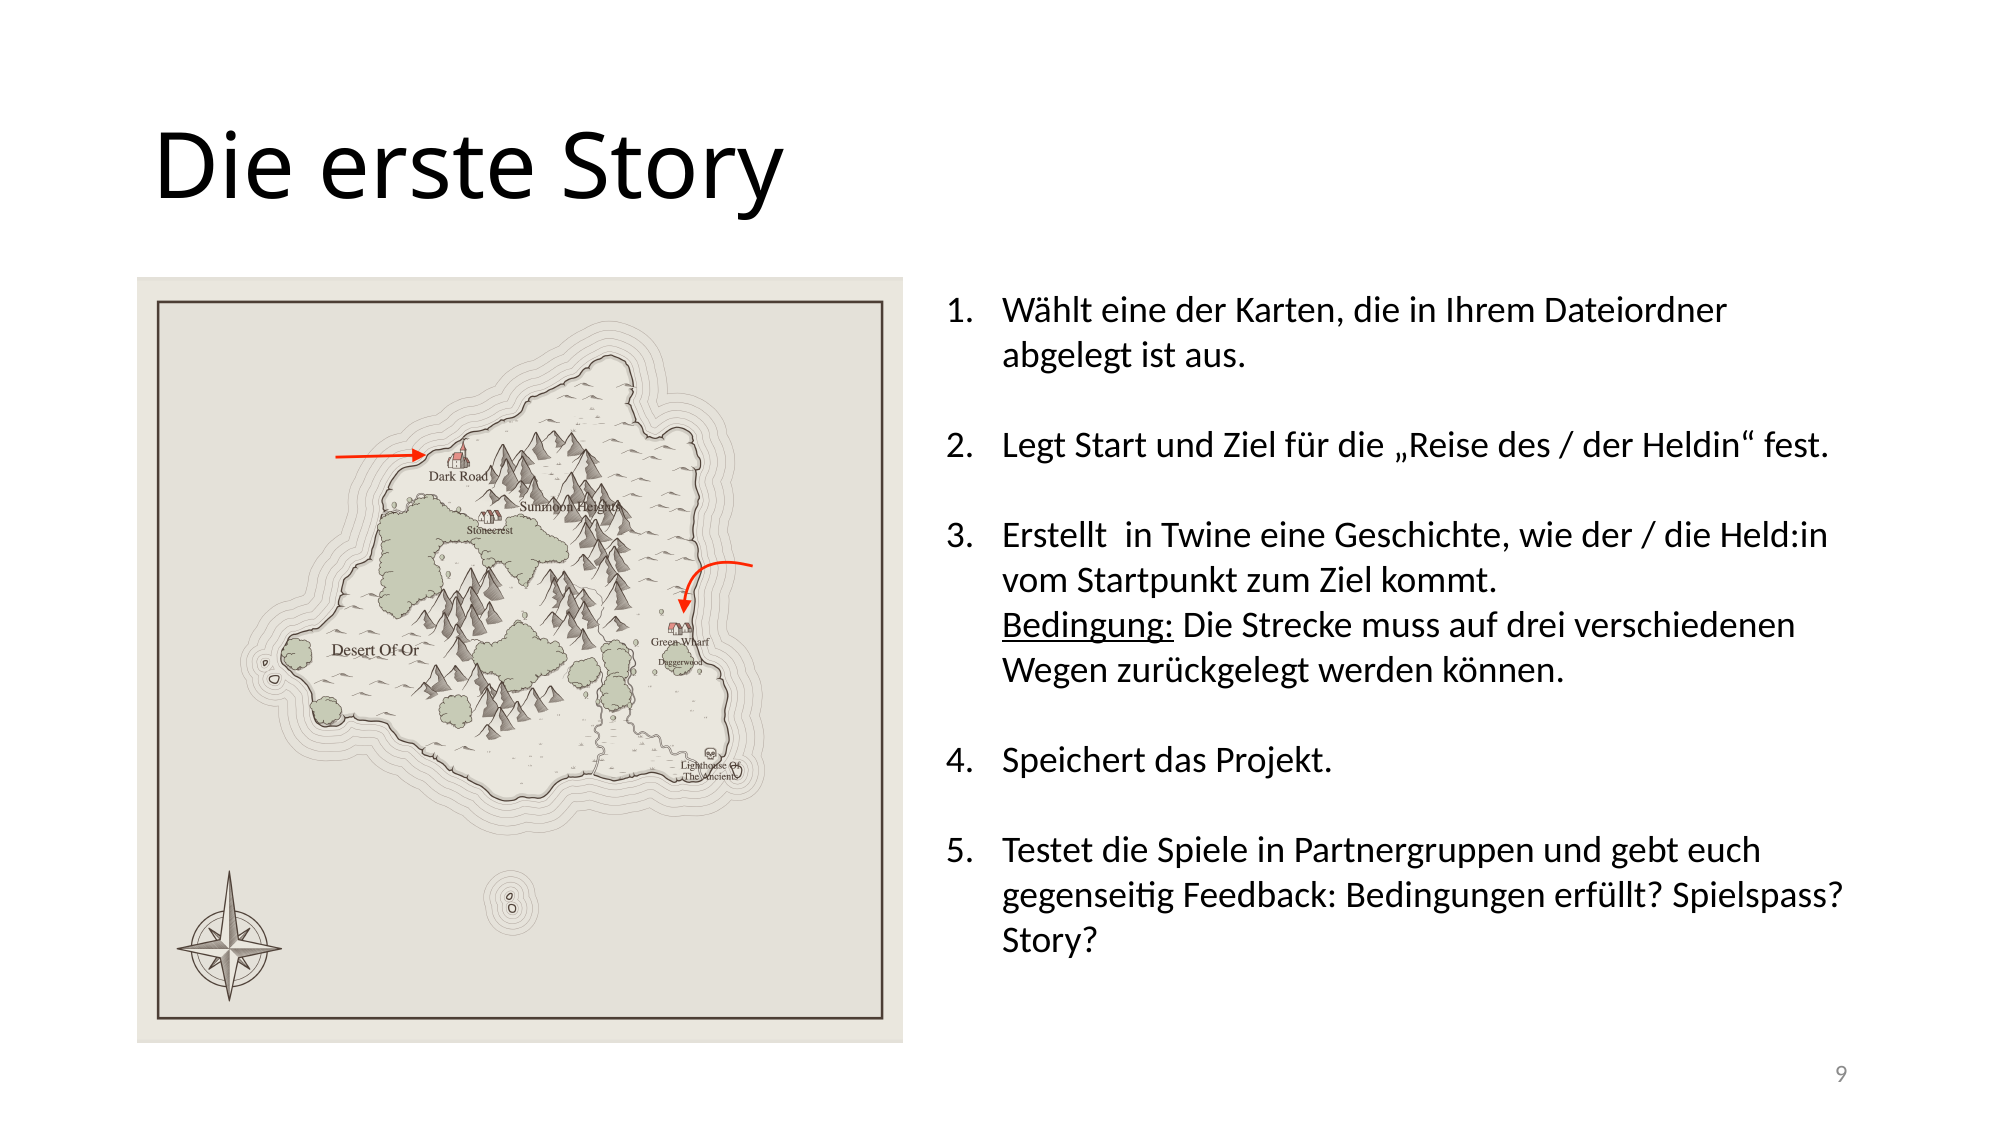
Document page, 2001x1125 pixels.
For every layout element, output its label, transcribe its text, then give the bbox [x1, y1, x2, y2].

title Die erste Story [137, 59, 1863, 278]
text_box Wählt eine der Karten, die in Ihrem Dateiordner abgelegt ist aus. Legt Start und Ziel für die „Reise des / der Heldin“ fest. Erstellt in Twine eine Geschichte, wie der / die Held:in vom Startpunkt zum Ziel kommt. Bedingung: Die Strecke muss auf drei verschiedenen Wegen zurückgelegt werden können. Speichert das Projekt. Testet die Spiele in Partnergruppen und gebt euch gegenseitig Feedback: Bedingungen erfüllt? Spielspass? Story? [931, 277, 1863, 1012]
slide_number 9 [1412, 1042, 1863, 1103]
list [137, 277, 903, 1043]
